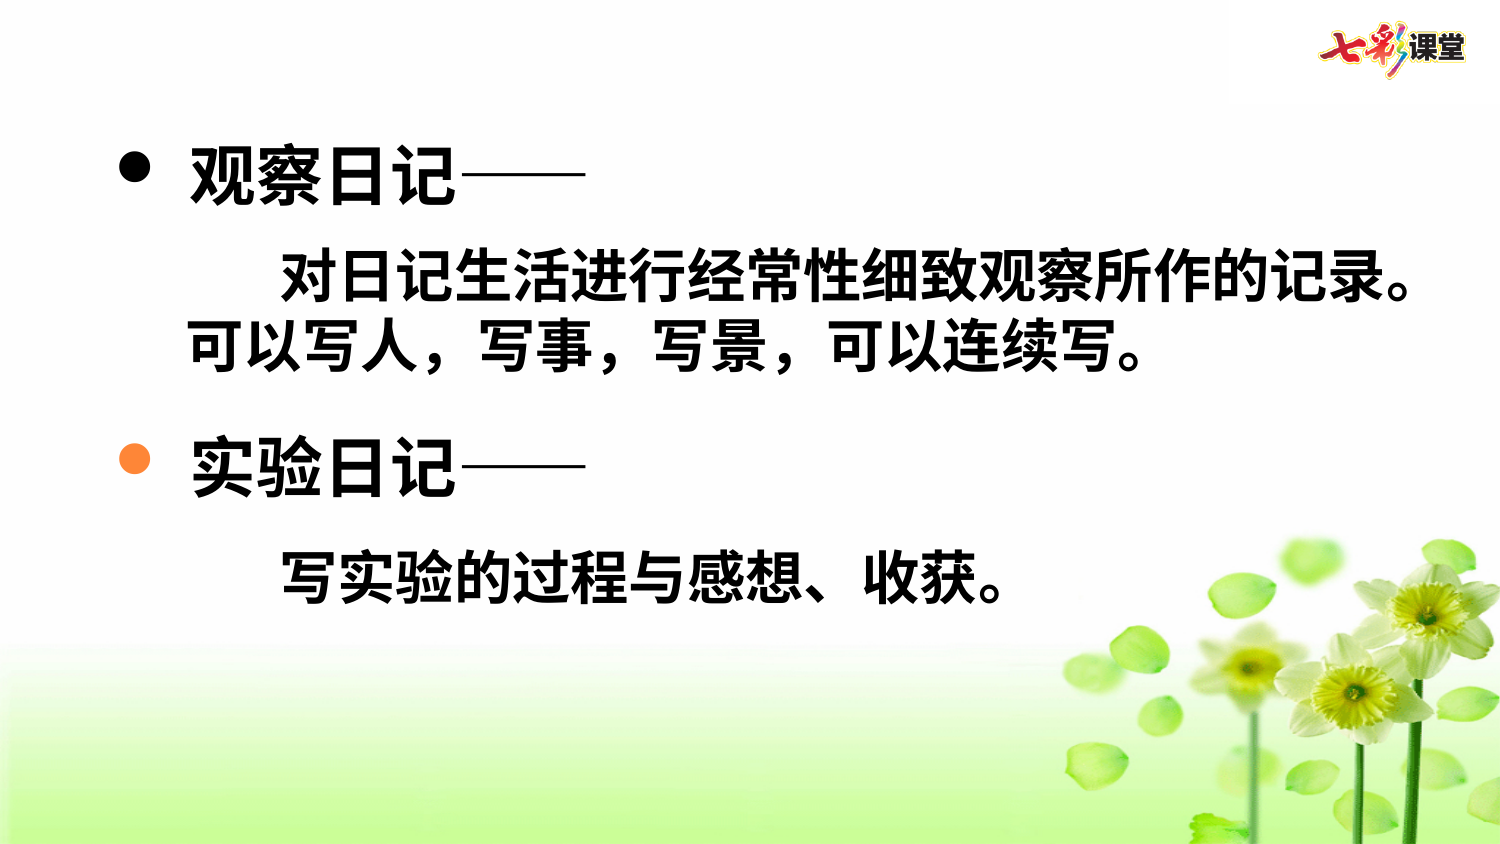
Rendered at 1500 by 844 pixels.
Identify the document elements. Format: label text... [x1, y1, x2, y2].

text_box 写实验的过程与感想、收获。 [171, 533, 1117, 619]
list 观察日记—— [100, 126, 703, 260]
text_box 对日记生活进行经常性细致观察所作的记录。可以写人，写事，写景，可以连续写。 [171, 232, 1412, 387]
text_box 实验日记—— [100, 418, 649, 534]
picture [0, 0, 1500, 844]
